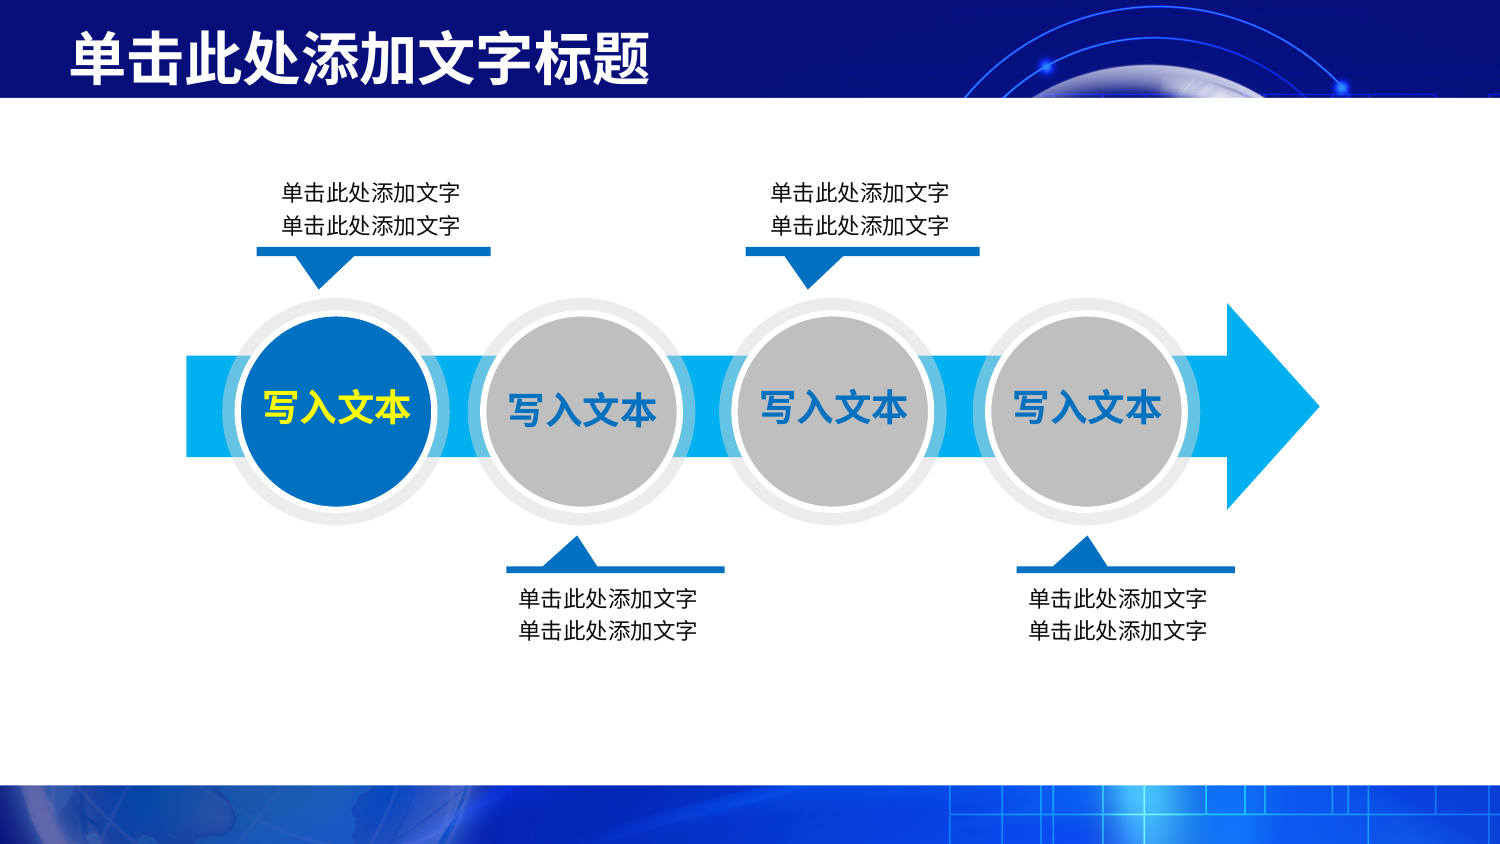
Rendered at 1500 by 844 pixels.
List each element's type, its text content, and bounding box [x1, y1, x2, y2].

picture [0, 786, 1500, 844]
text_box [211, 297, 463, 526]
text_box [1015, 533, 1236, 575]
text_box 单击此处添加文字 单击此处添加文字 [503, 571, 722, 652]
text_box 单击此处添加文字 单击此处添加文字 [755, 166, 974, 247]
text_box [505, 533, 726, 575]
text_box [255, 245, 492, 292]
text_box [744, 245, 981, 292]
text_box [186, 355, 211, 458]
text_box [463, 297, 708, 526]
text_box 单击此处添加文字 单击此处添加文字 [1013, 571, 1232, 652]
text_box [708, 297, 960, 526]
picture [0, 0, 1500, 97]
text_box [1214, 303, 1320, 510]
text_box 单击此处添加文字 单击此处添加文字 [266, 166, 485, 247]
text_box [962, 297, 1214, 526]
